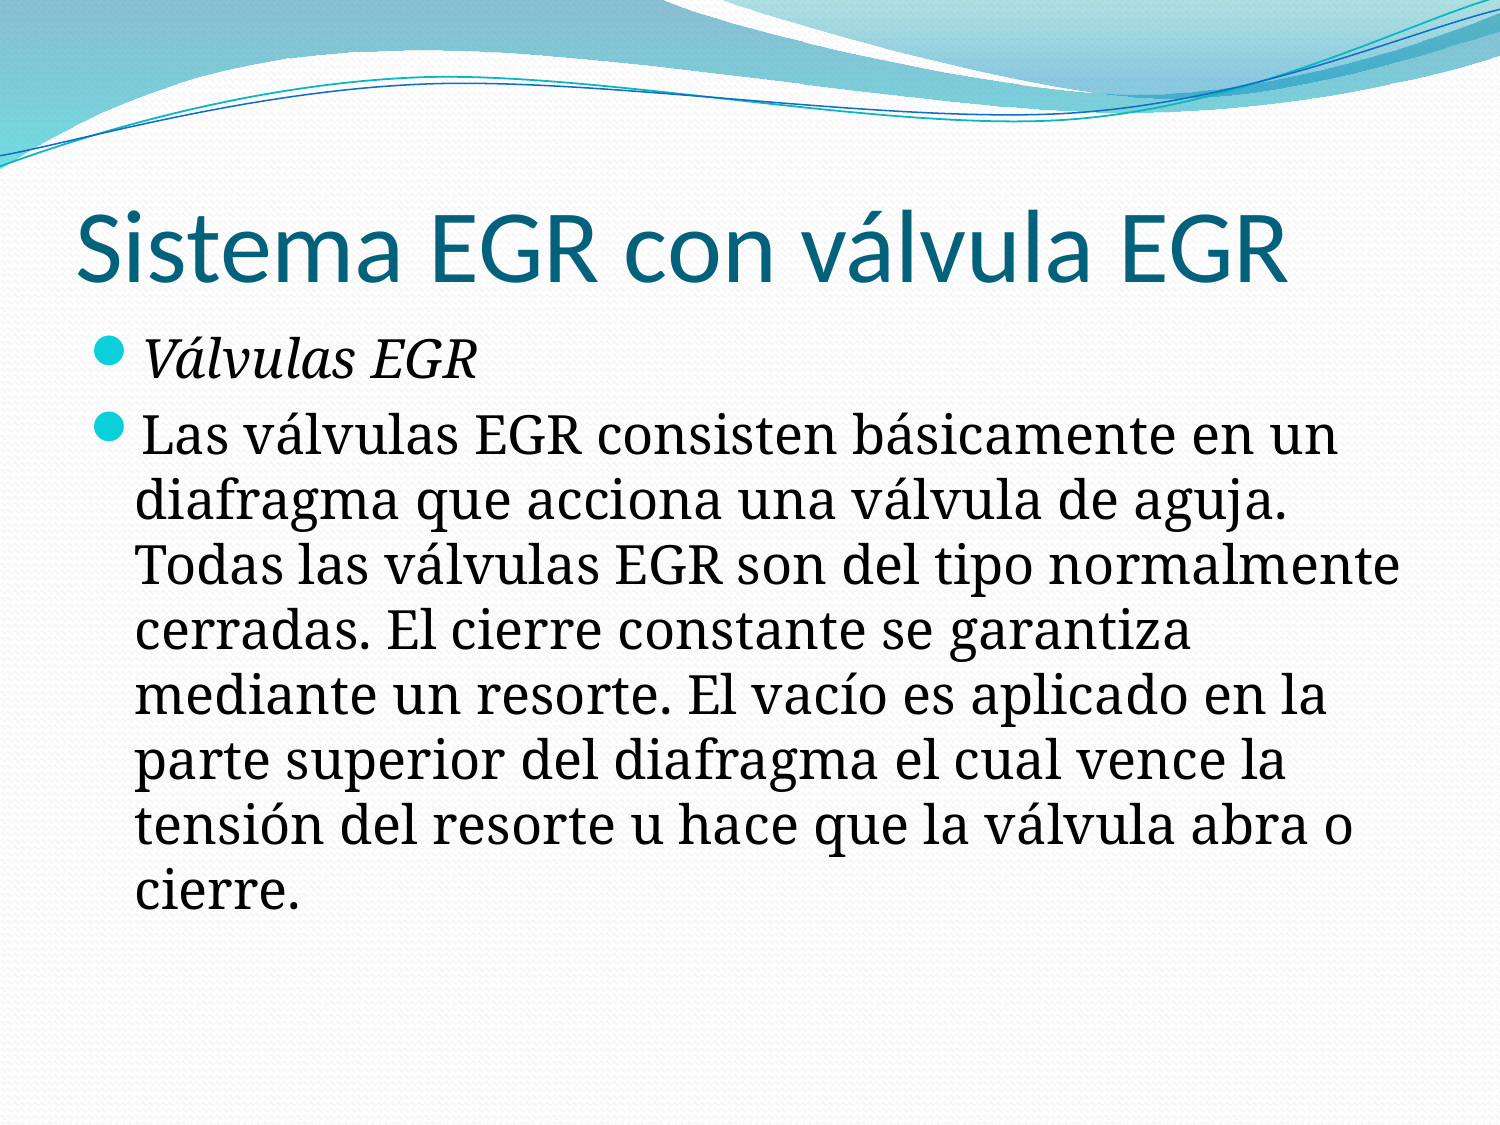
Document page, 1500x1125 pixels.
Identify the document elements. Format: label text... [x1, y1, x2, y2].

title Sistema EGR con válvula EGR [75, 115, 1425, 303]
list Válvulas EGR Las válvulas EGR consisten básicamente en un diafragma que acciona una válvula de aguja. Todas las válvulas EGR son del tipo normalmente cerradas. El cierre constante se garantiza mediante un resorte. El vacío es aplicado en la parte superior del diafragma el cual vence la tensión del resorte u hace que la válvula abra o cierre. [75, 317, 1425, 1038]
